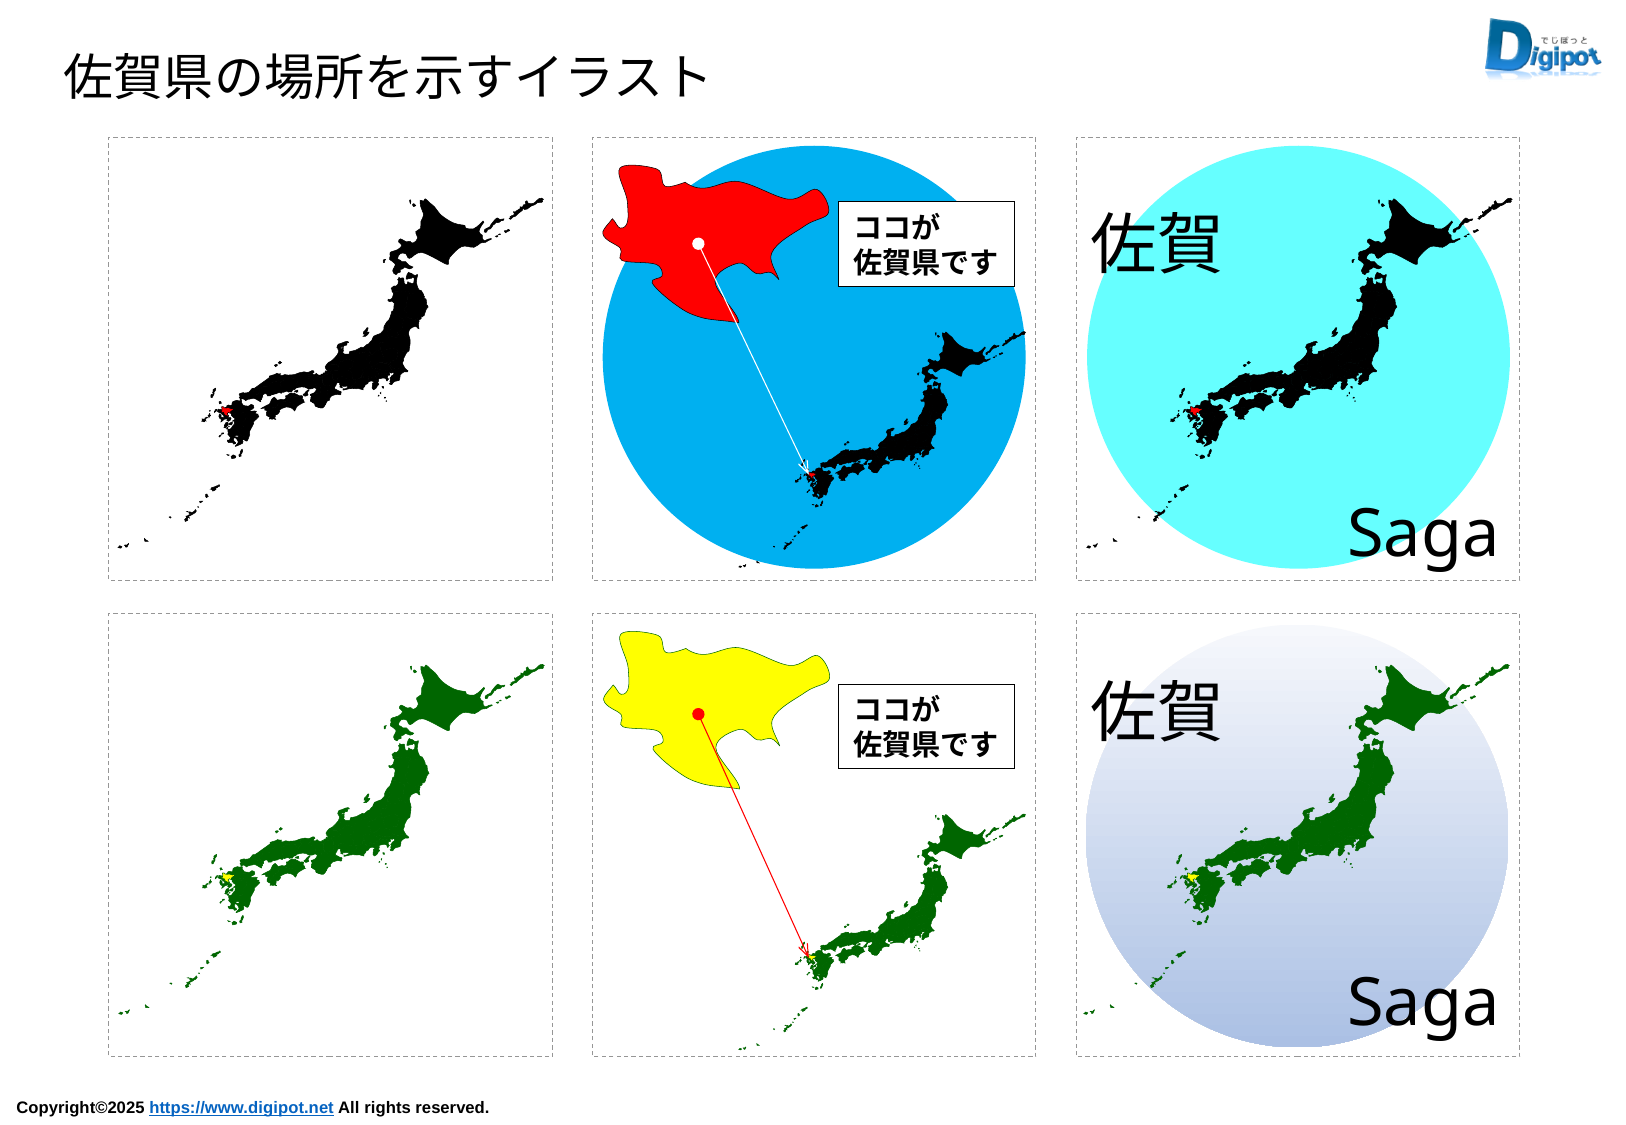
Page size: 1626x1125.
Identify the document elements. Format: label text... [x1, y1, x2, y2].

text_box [118, 664, 545, 1015]
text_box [1074, 624, 1520, 1048]
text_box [603, 631, 1026, 1050]
text_box 佐賀県の場所を示すイラスト [49, 38, 728, 113]
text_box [602, 145, 1026, 569]
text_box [1074, 145, 1520, 579]
picture [1485, 18, 1602, 82]
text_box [117, 198, 544, 549]
